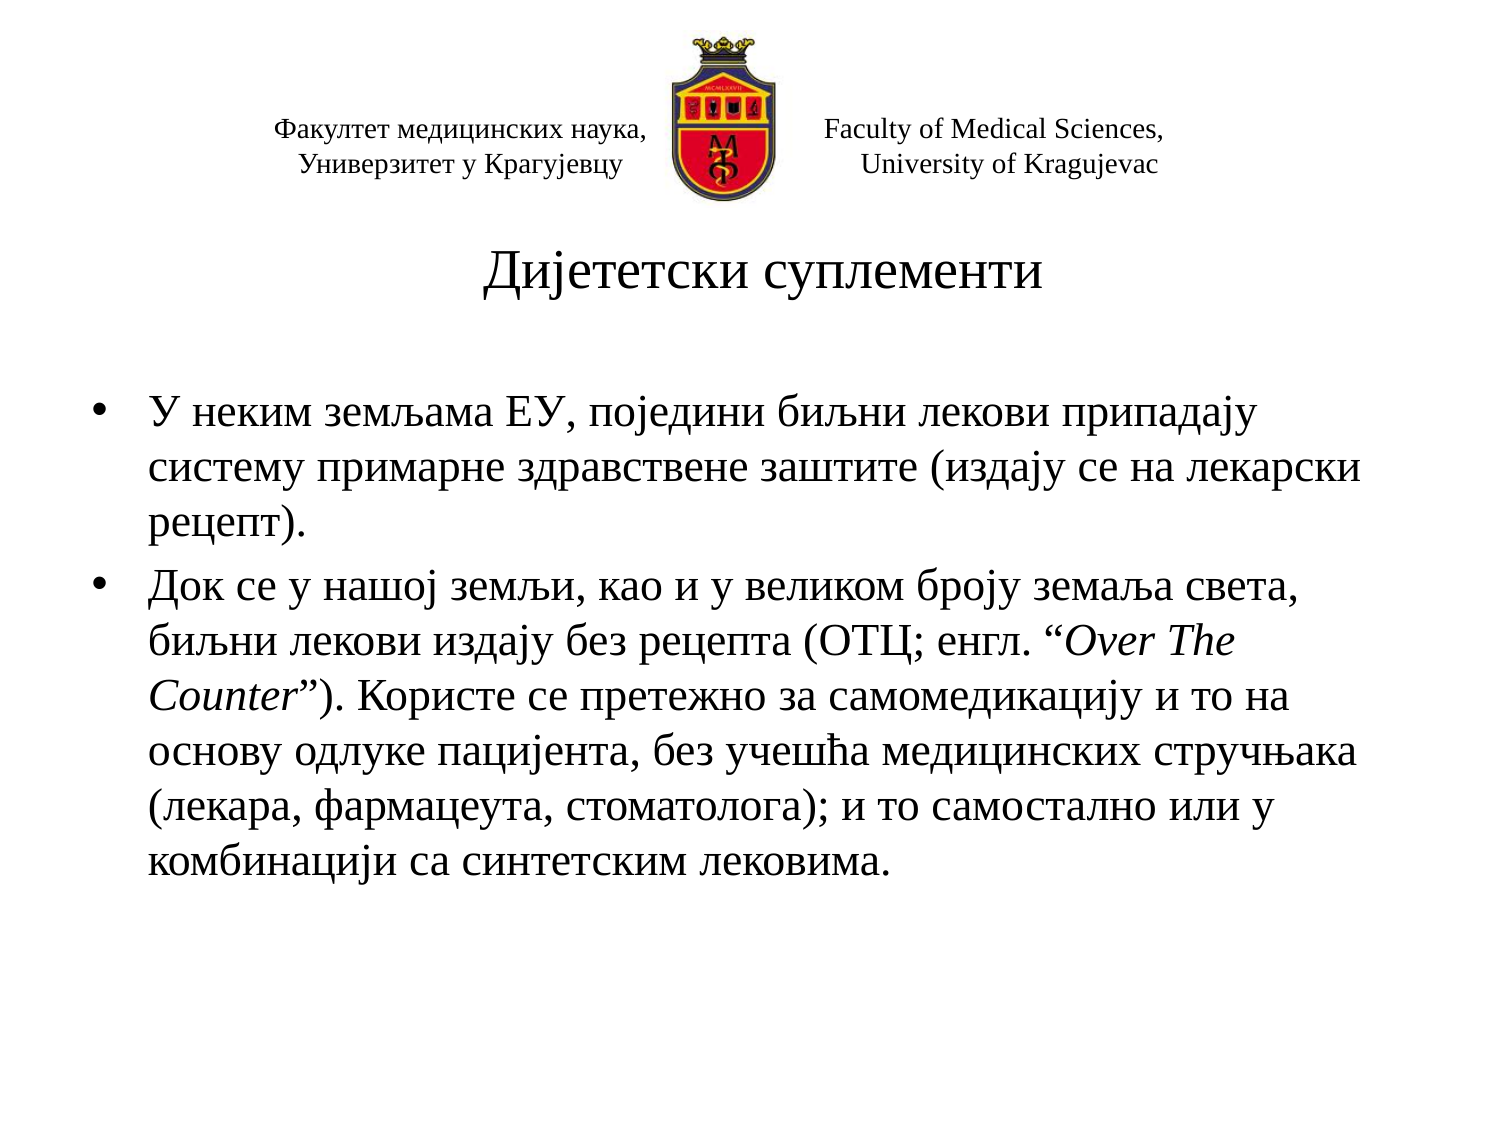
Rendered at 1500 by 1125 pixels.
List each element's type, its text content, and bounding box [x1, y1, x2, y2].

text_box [241, 30, 1211, 209]
list У неким земљама ЕУ, поједини биљни лекови припадају систему примарне здравствене заштите (издају се на лекарски рецепт). Док се у нашој земљи, као и у великом броју земаља света, биљни лекови издају без рецепта (ОТЦ; енгл. “Over Thе Countеr”). Користе се претежно за самомедикацију и то на основу одлуке пацијента, без учешћа медицинских стручњака (лекара, фармацеута, стоматолога); и то самостално или у комбинацији са синтетским лековима. [76, 373, 1388, 1060]
title Дијететски суплементи [88, 172, 1439, 361]
